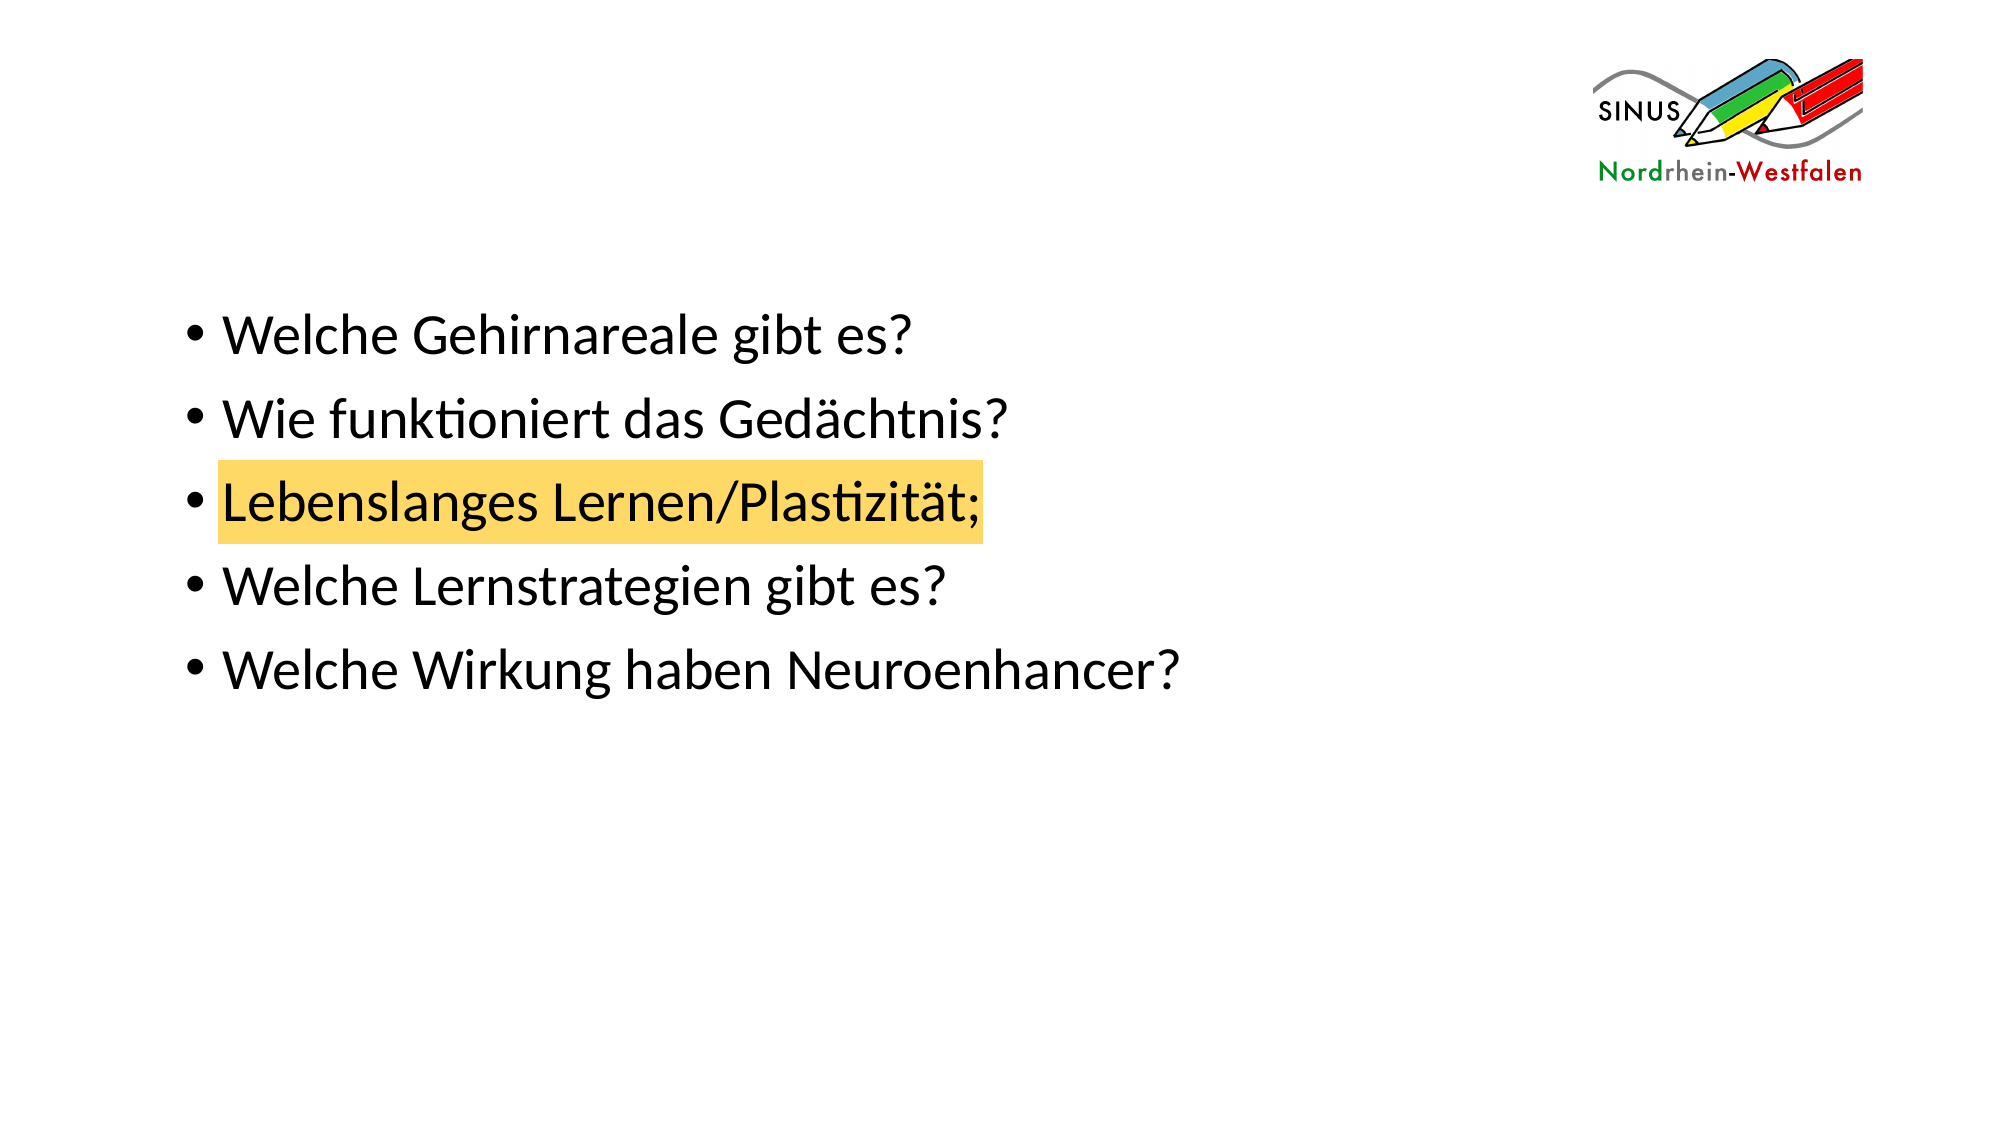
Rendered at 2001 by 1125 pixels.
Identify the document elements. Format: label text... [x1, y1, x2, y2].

picture [1593, 59, 1863, 188]
text_box Welche Gehirnareale gibt es? Wie funktioniert das Gedächtnis? Lebenslanges Lernen/Plastizität; Welche Lernstrategien gibt es? Welche Wirkung haben Neuroenhancer? [170, 296, 1896, 1011]
